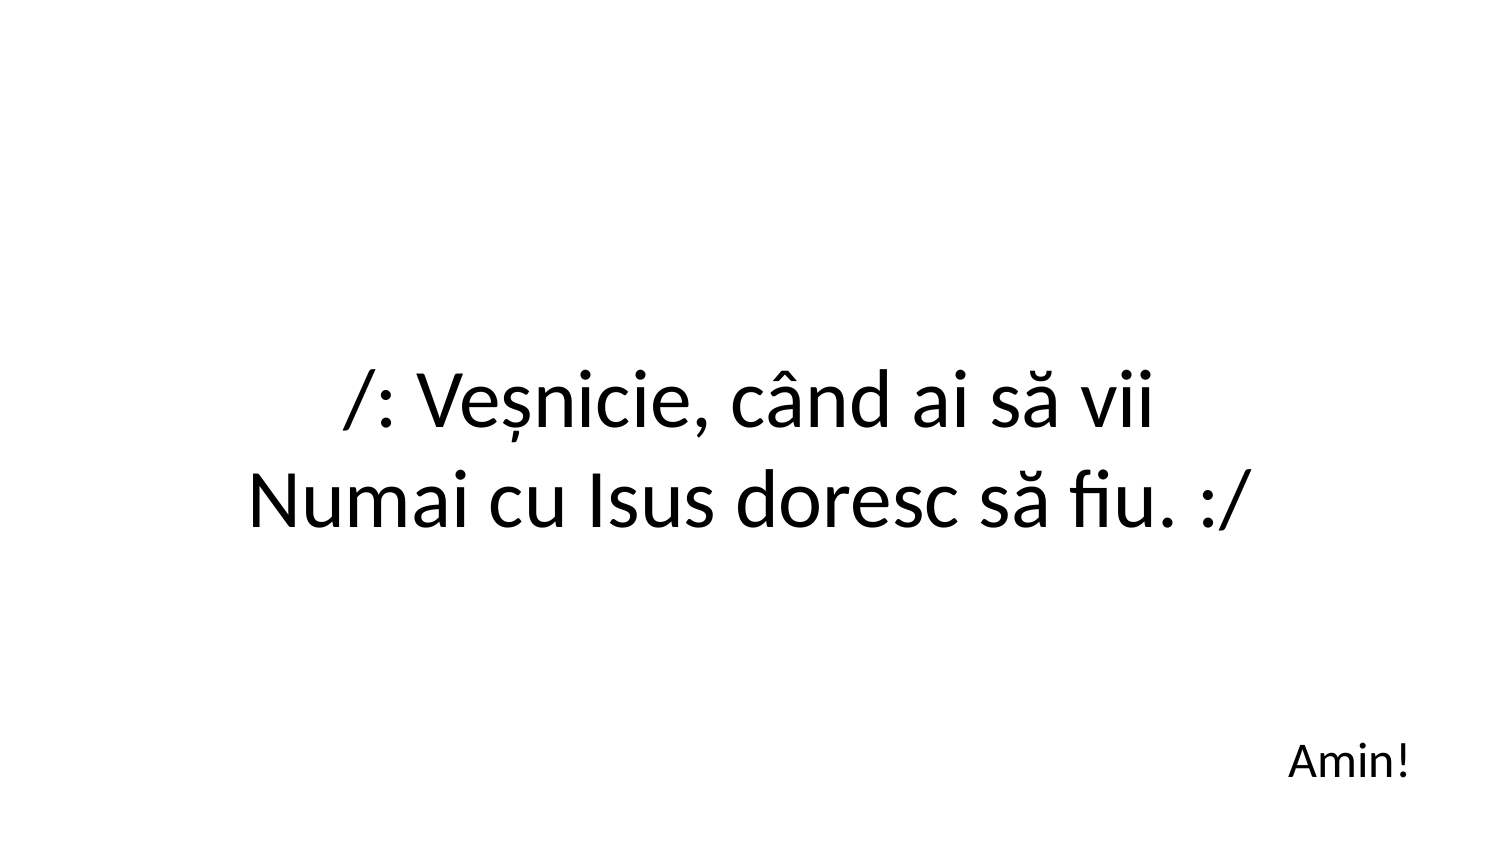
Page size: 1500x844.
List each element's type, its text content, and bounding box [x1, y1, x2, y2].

text_box /: Veșnicie, când ai să vii Numai cu Isus doresc să fiu. :/ [232, 292, 1268, 552]
text_box Amin! [1273, 674, 1427, 795]
